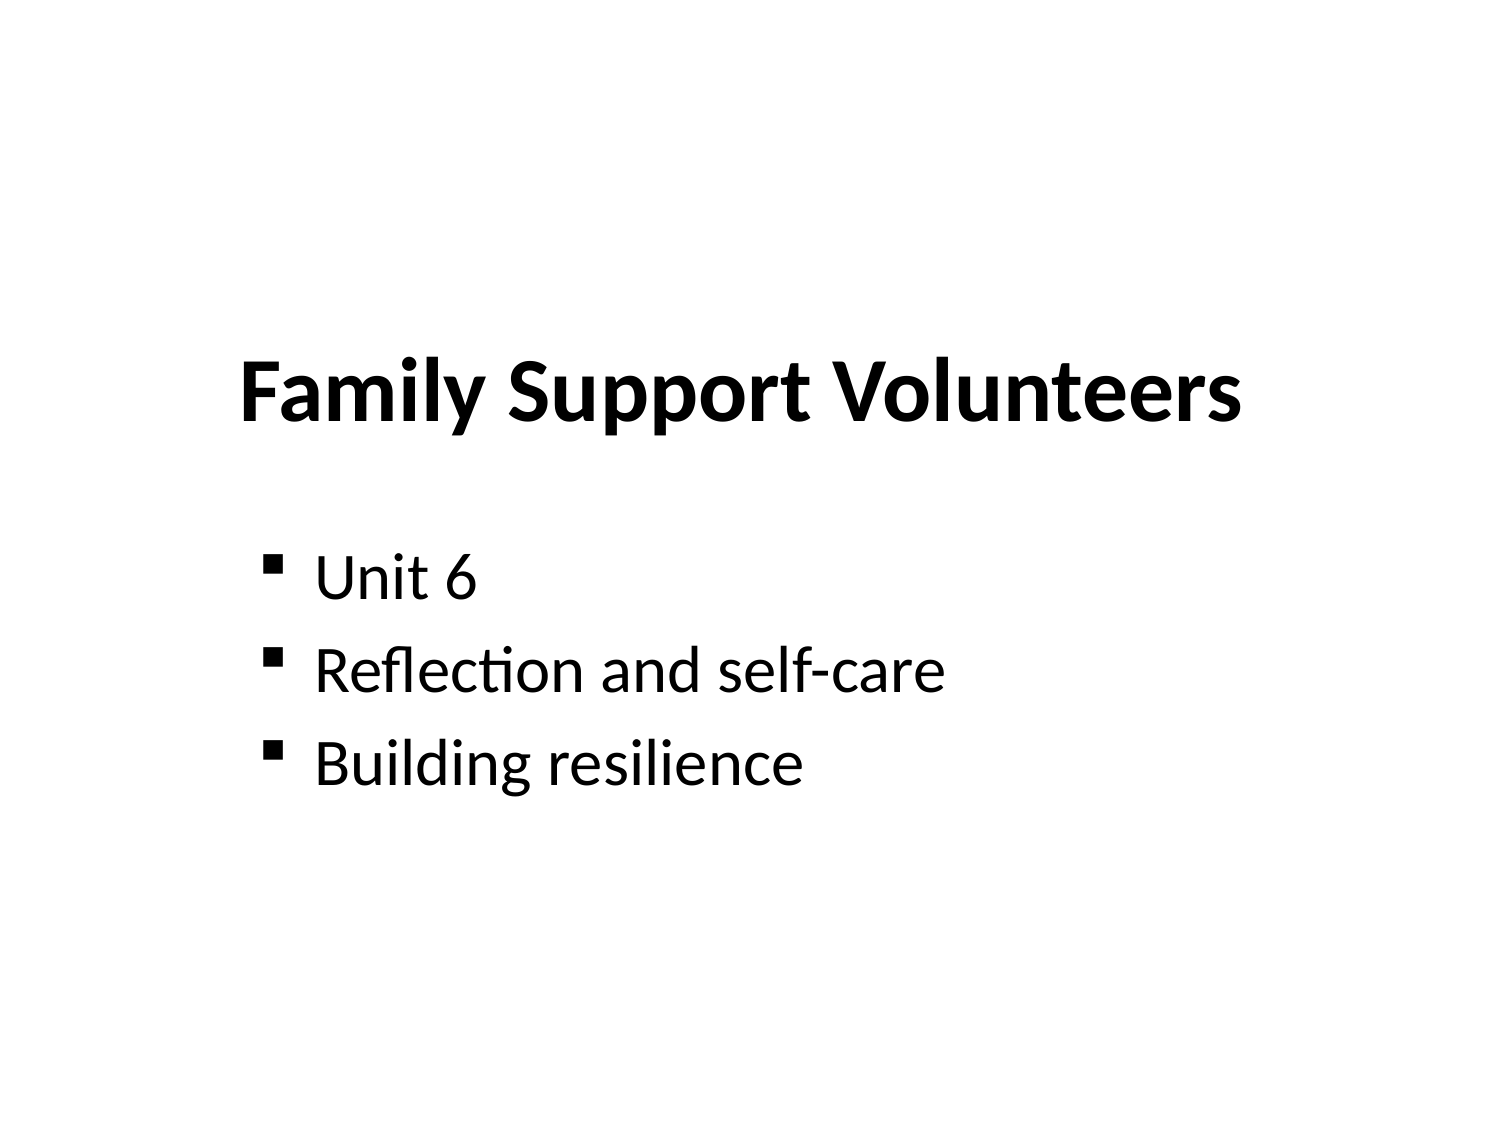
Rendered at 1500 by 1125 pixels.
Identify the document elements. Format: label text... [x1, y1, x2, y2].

title Family Support Volunteers [104, 264, 1380, 506]
subtitle Unit 6 Reflection and self-care Building resilience [242, 525, 1293, 813]
